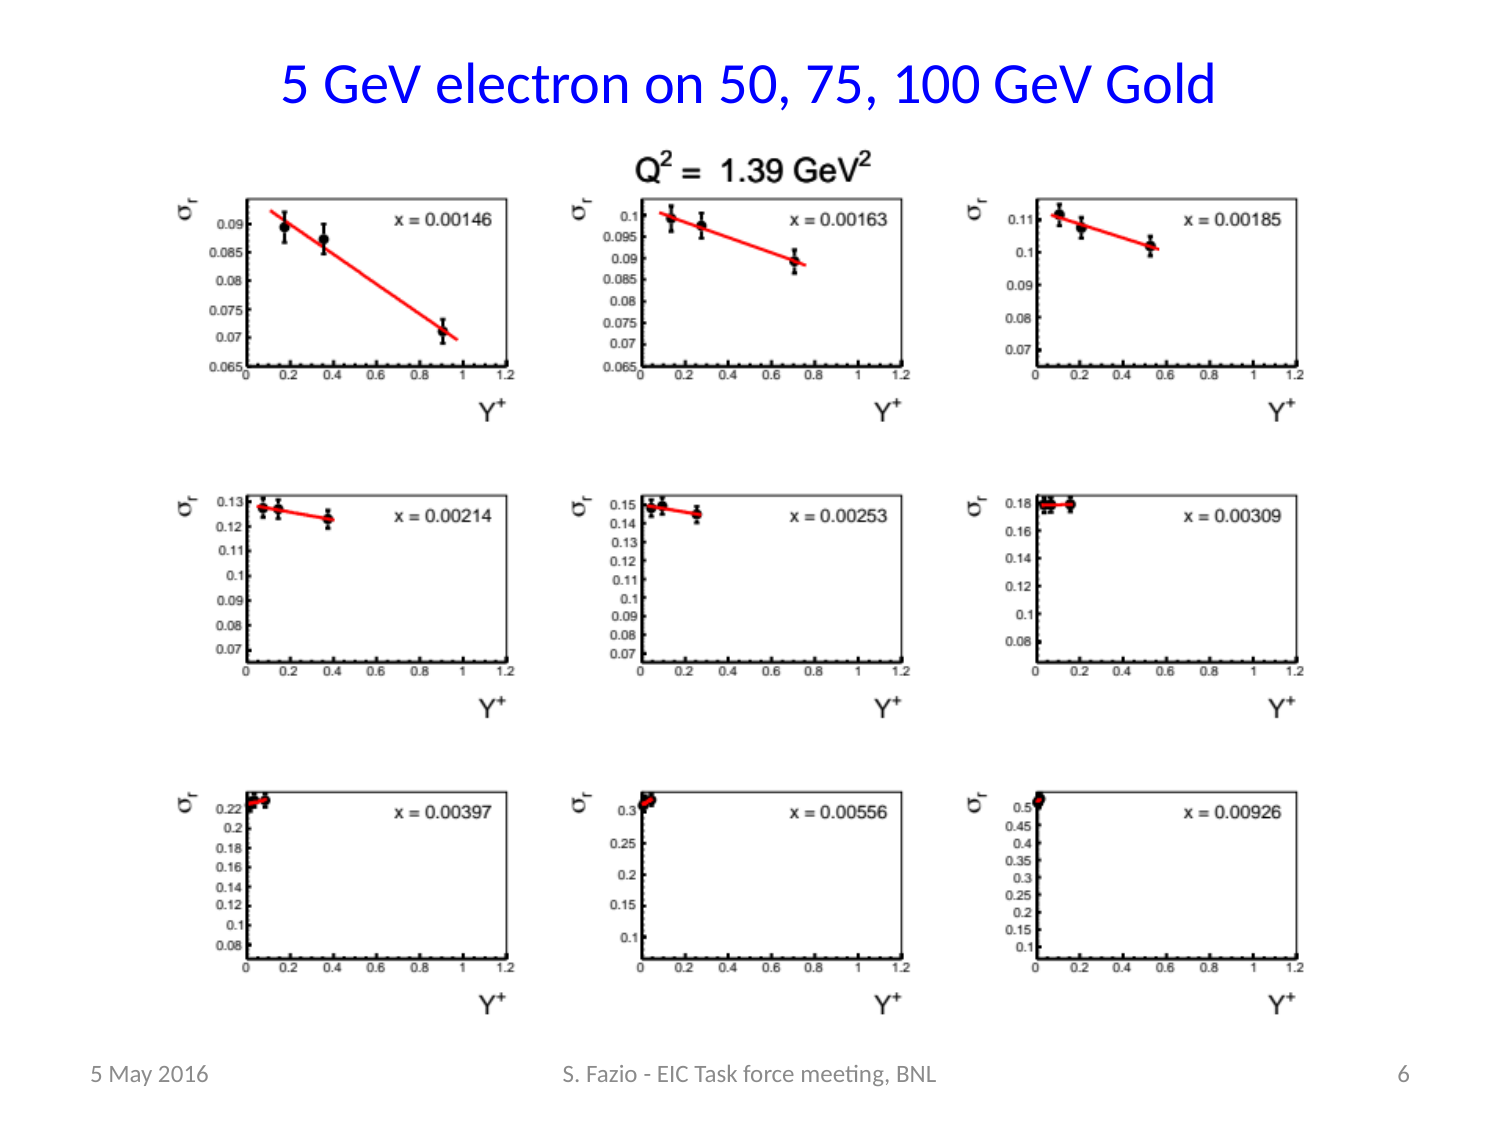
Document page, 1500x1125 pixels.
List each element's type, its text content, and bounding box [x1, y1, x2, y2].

slide_number 6 [1074, 1042, 1425, 1103]
picture [161, 135, 1343, 1022]
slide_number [75, 1042, 425, 1103]
footer S. Fazio - EIC Task force meeting, BNL [512, 1042, 988, 1103]
text_box 5 GeV electron on 50, 75, 100 GeV Gold [265, 37, 1233, 123]
